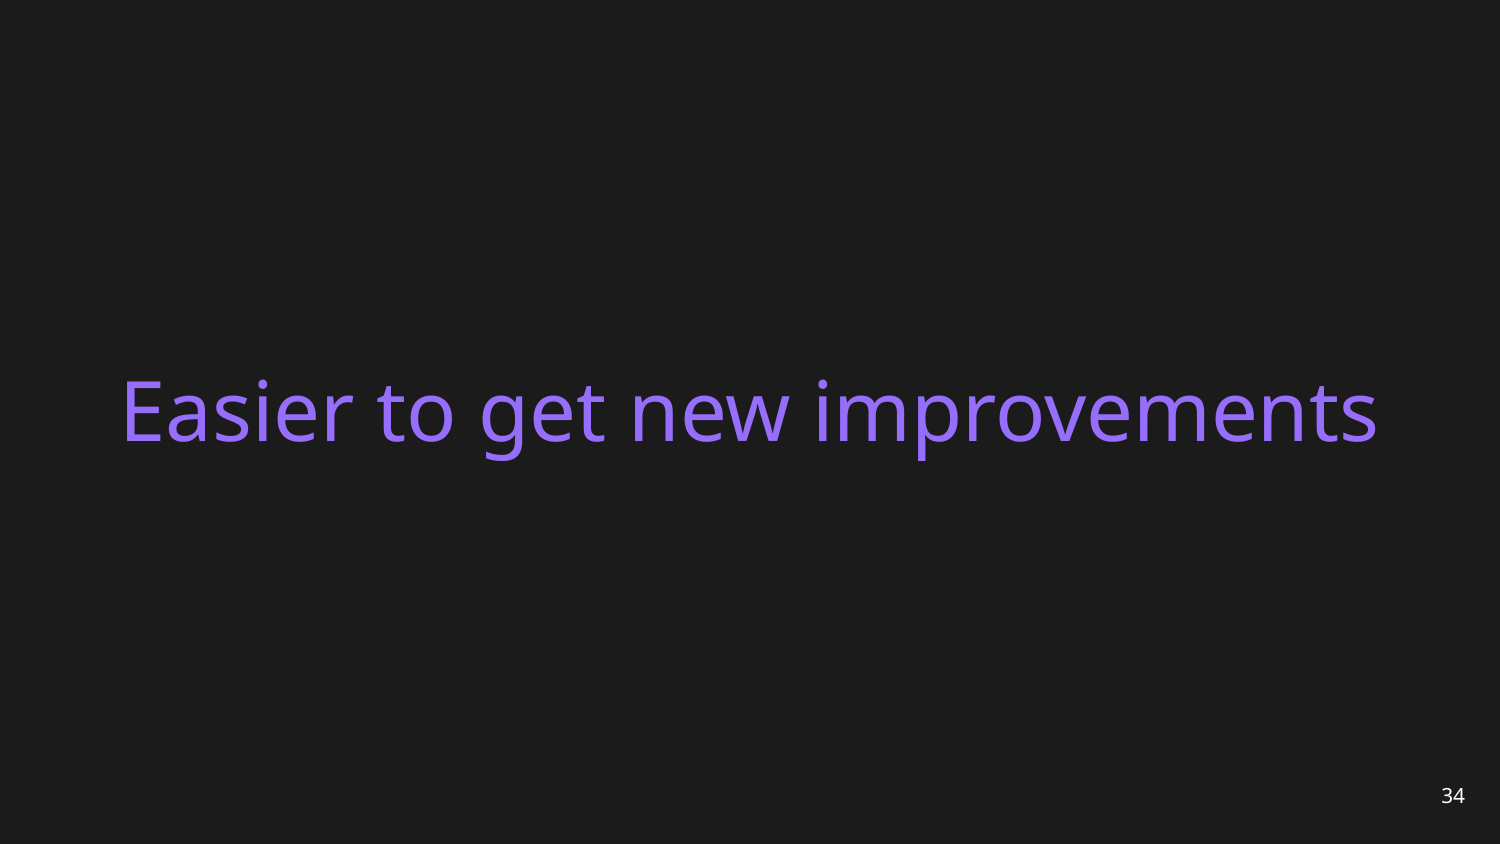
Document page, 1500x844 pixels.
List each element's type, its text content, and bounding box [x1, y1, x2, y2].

slide_number 34 [1389, 764, 1480, 830]
title Easier to get new improvements [51, 72, 1449, 753]
